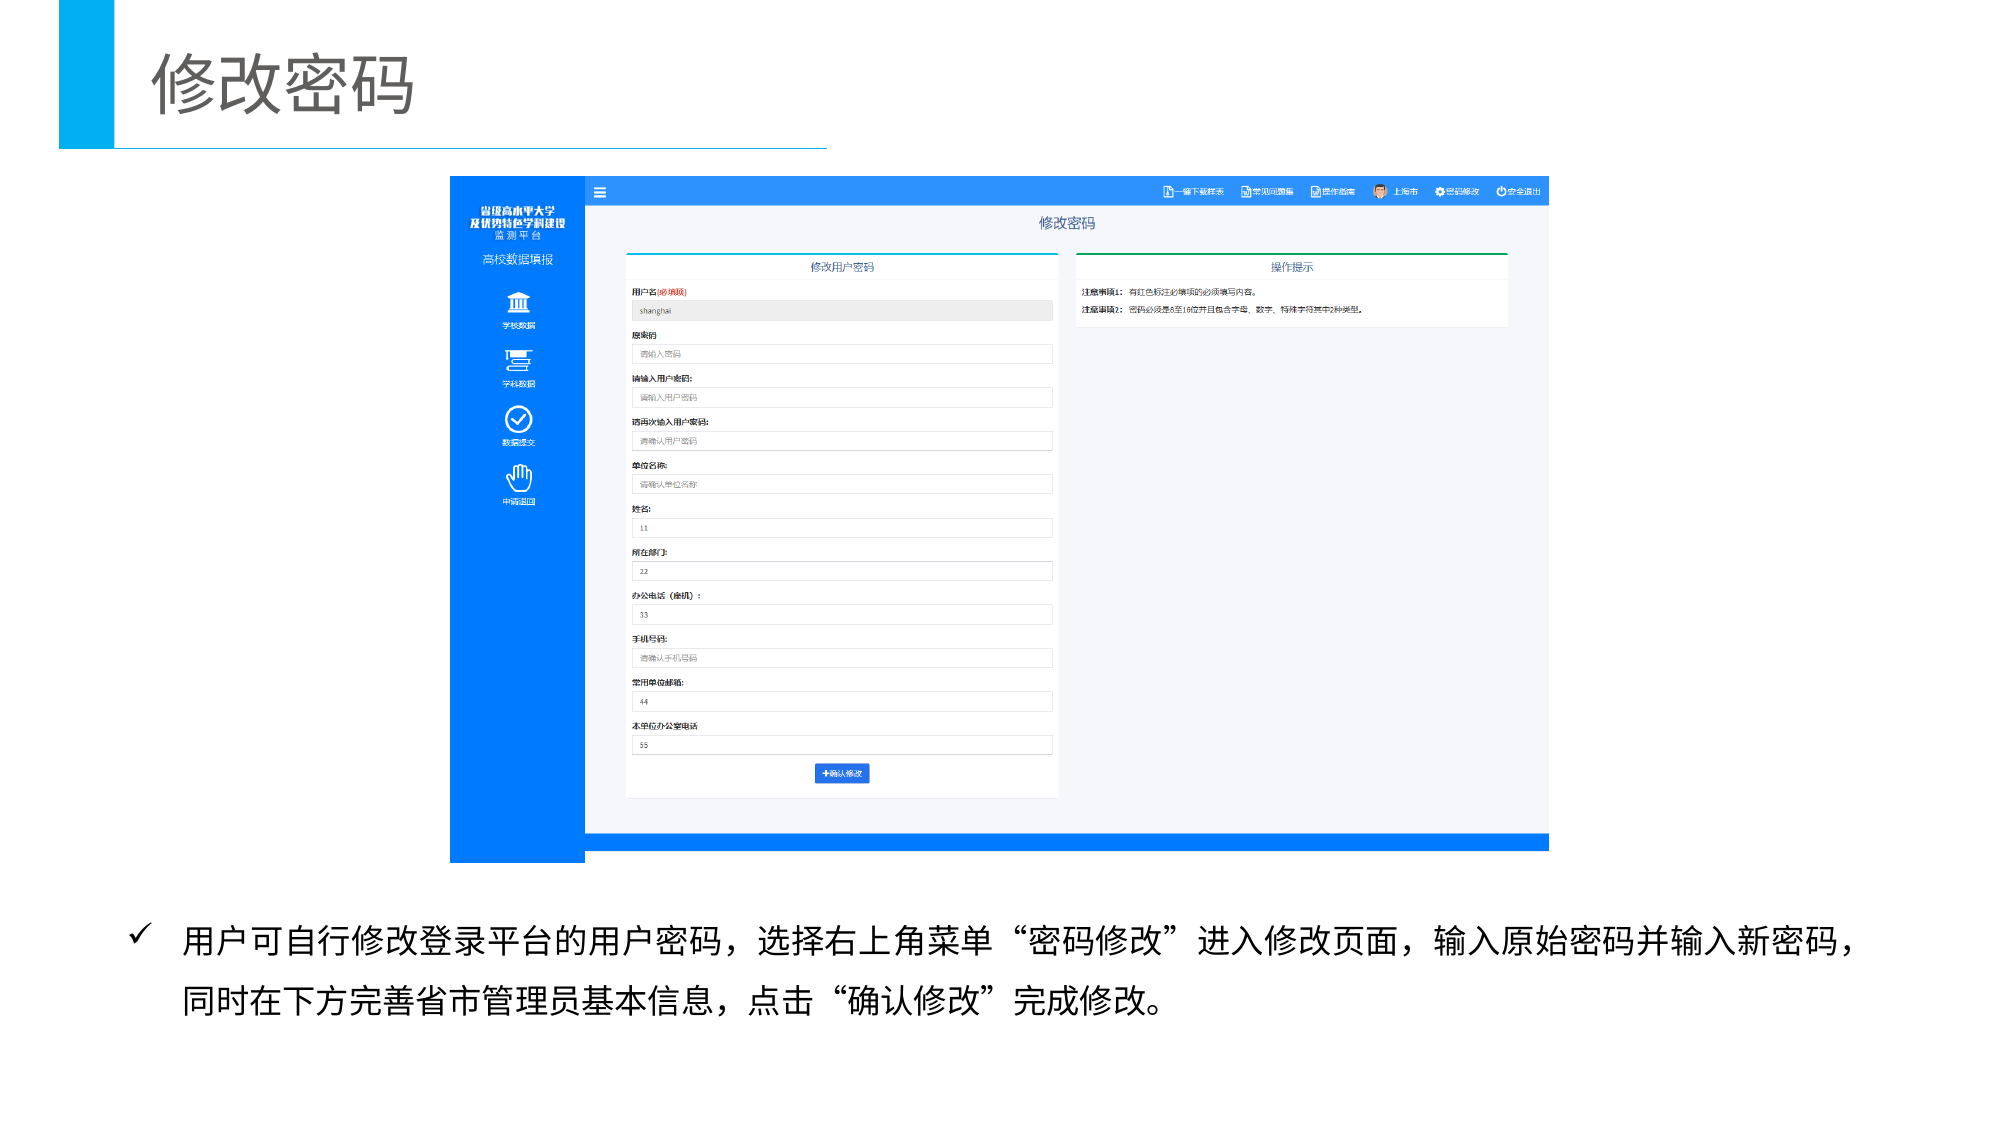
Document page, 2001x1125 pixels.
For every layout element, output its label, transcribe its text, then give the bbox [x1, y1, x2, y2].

text_box 用户可自行修改登录平台的用户密码，选择右上角菜单“密码修改”进入修改页面，输入原始密码并输入新密码，同时在下方完善省市管理员基本信息，点击“确认修改”完成修改。 [111, 892, 1888, 1028]
text_box 修改密码 [135, 35, 1169, 131]
picture [450, 176, 1549, 863]
